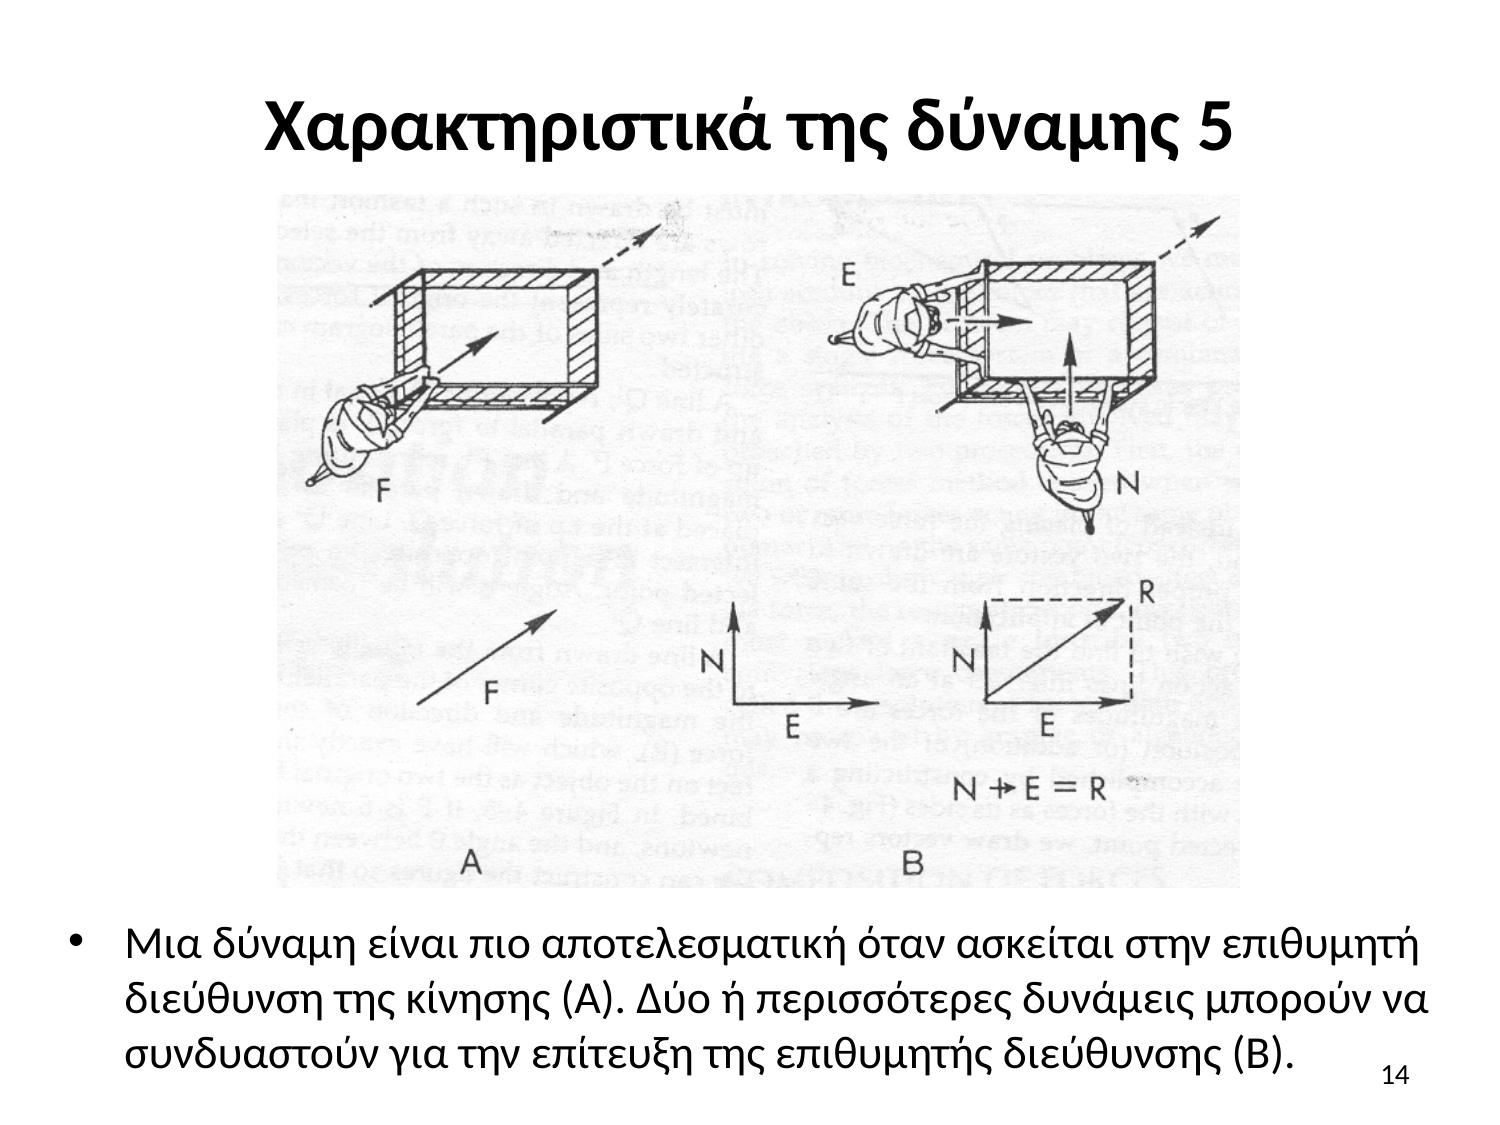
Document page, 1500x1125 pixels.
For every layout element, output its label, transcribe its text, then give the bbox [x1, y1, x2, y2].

title Χαρακτηριστικά της δύναμης 5 [75, 45, 1425, 197]
picture [277, 194, 1241, 888]
list Μια δύναμη είναι πιο αποτελεσματική όταν ασκείται στην επιθυμητή διεύθυνση της κίνησης (Α). Δύο ή περισσότερες δυνάμεις μπορούν να συνδυαστούν για την επίτευξη της επιθυμητής διεύθυνσης (Β). [53, 905, 1459, 1083]
slide_number 14 [1074, 1042, 1425, 1103]
